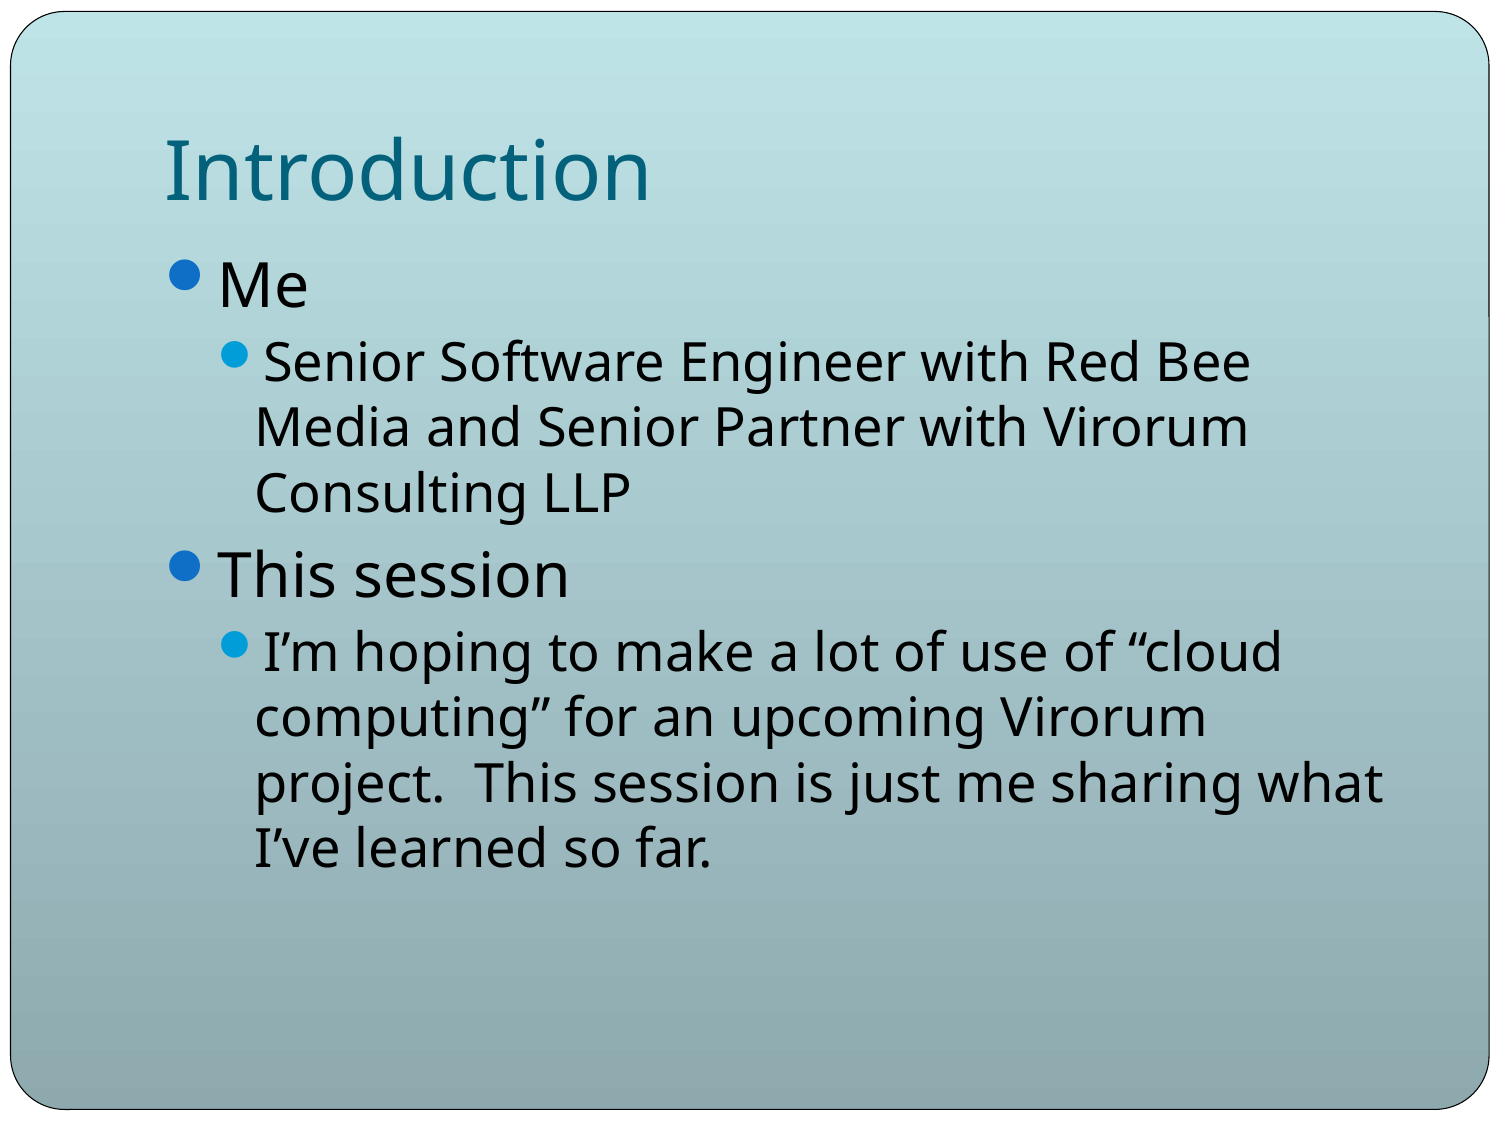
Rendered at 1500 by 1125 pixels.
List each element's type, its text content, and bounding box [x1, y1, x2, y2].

list Me Senior Software Engineer with Red Bee Media and Senior Partner with Virorum Consulting LLP This session I’m hoping to make a lot of use of “cloud computing” for an upcoming Virorum project. This session is just me sharing what I’ve learned so far. [150, 237, 1425, 988]
title Introduction [150, 45, 1425, 233]
